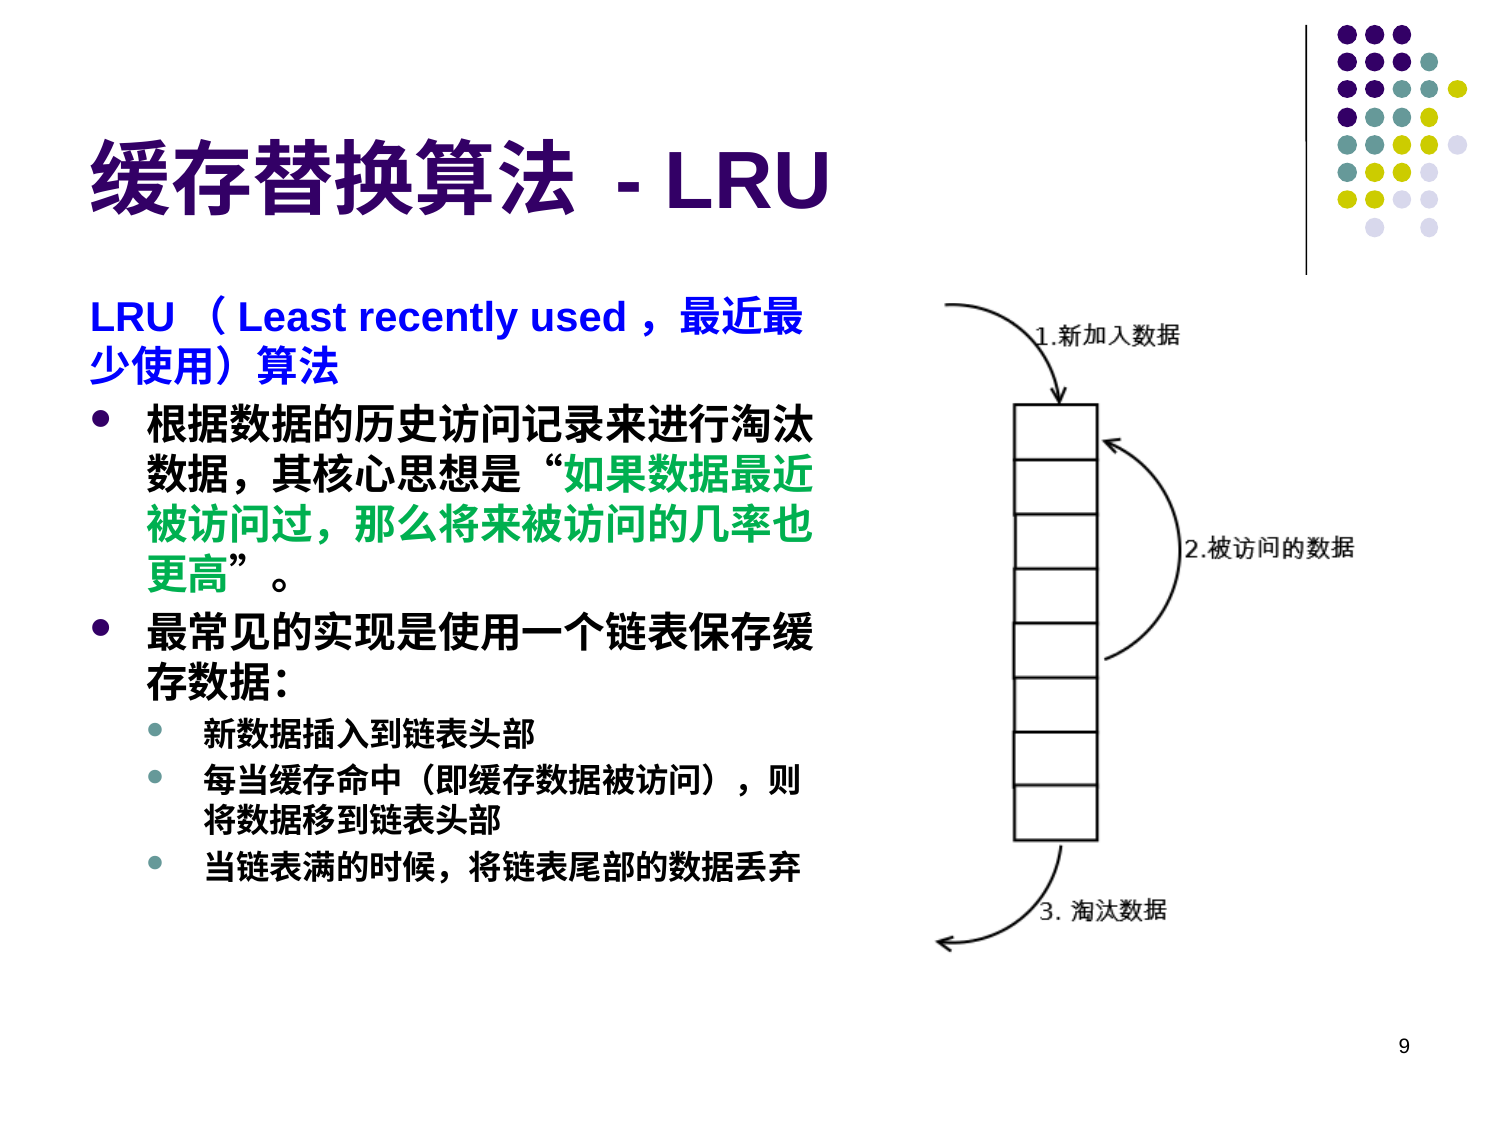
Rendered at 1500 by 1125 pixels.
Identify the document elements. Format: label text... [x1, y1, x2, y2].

picture [932, 302, 1357, 955]
text_box <number> [1074, 1025, 1425, 1100]
text_box 缓存替换算法 - LRU [74, 20, 1313, 233]
text_box LRU（Least recently used，最近最少使用）算法 根据数据的历史访问记录来进行淘汰数据，其核心思想是“如果数据最近被访问过，那么将来被访问的几率也更高”。 最常见的实现是使用一个链表保存缓存数据： 新数据插入到链表头部 每当缓存命中（即缓存数据被访问），则将数据移到链表头部 当链表满的时候，将链表尾部的数据丢弃 [75, 282, 833, 1041]
